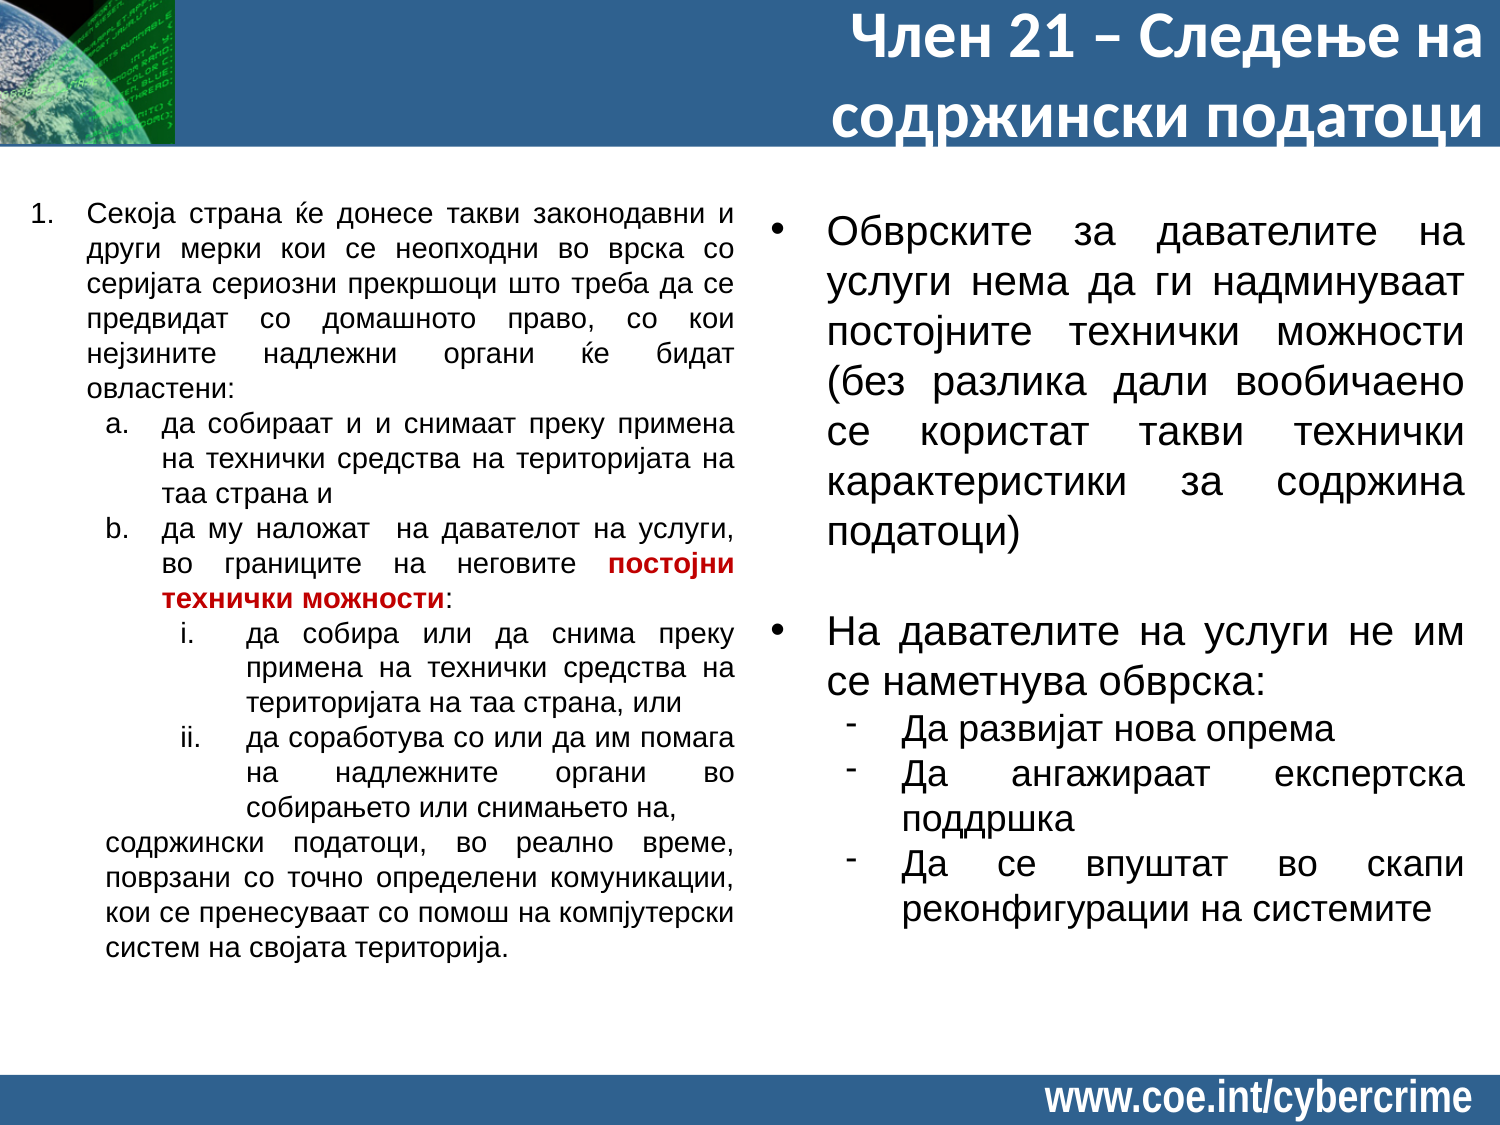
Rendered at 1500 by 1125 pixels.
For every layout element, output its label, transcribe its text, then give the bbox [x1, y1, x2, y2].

text_box Член 21 – Следење на содржински податоци [177, 0, 1500, 149]
text_box Обврските за давателите на услуги нема да ги надминуваат постојните технички можности (без разлика дали вообичаено се користат такви технички карактеристики за содржина податоци) На давателите на услуги не им се наметнува обврска: Да развијат нова опрема Да ангажираат експертска поддршка Да се впуштат во скапи реконфигурации на системите [755, 196, 1480, 937]
text_box Секоја страна ќе донесе такви законодавни и други мерки кои се неопходни во врска со серијата сериозни прекршоци што треба да се предвидат со домашното право, со кои нејзините надлежни органи ќе бидат овластени: да собираат и и снимаат преку примена на технички средства на територијата на таа страна и да му наложат на давателот на услуги, во границите на неговите постојни технички можности: да собира или да снима преку примена на технички средства на територијата на таа страна, или да соработува со или да им помага на надлежните органи во собирањето или снимањето на, содржински податоци, во реално време, поврзани со точно определени комуникации, кои се пренесуваат со помош на компјутерски систем на својата територија. [15, 186, 750, 971]
text_box www.coe.int/cybercrime [1030, 1059, 1500, 1125]
text_box [0, 1073, 1030, 1125]
picture [0, 0, 175, 144]
